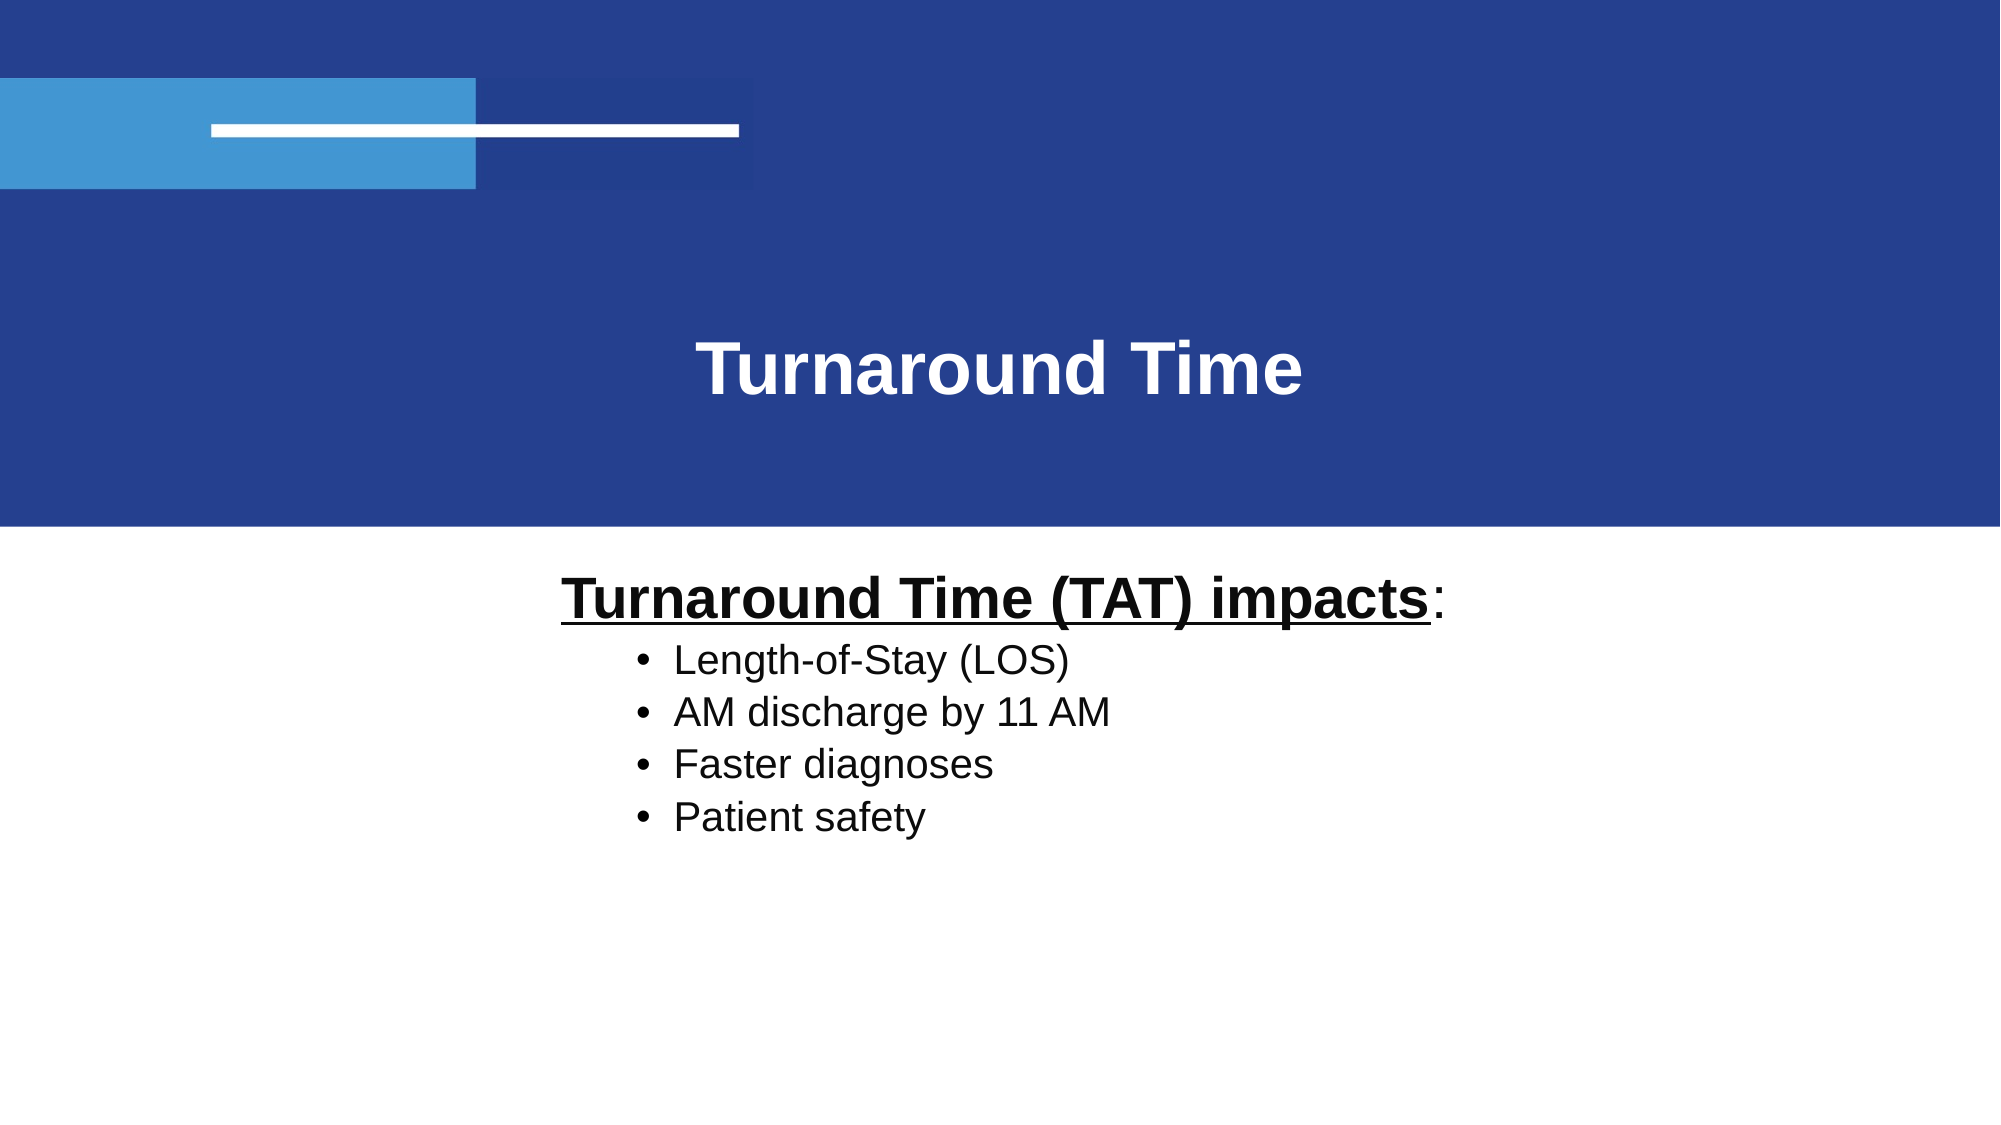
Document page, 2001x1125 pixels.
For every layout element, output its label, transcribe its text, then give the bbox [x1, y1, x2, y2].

title Turnaround Time [137, 263, 1863, 481]
picture [0, 78, 754, 190]
list Turnaround Time (TAT) impacts: Length-of-Stay (LOS) AM discharge by 11 AM Faster diagnoses Patient safety [546, 564, 1516, 939]
